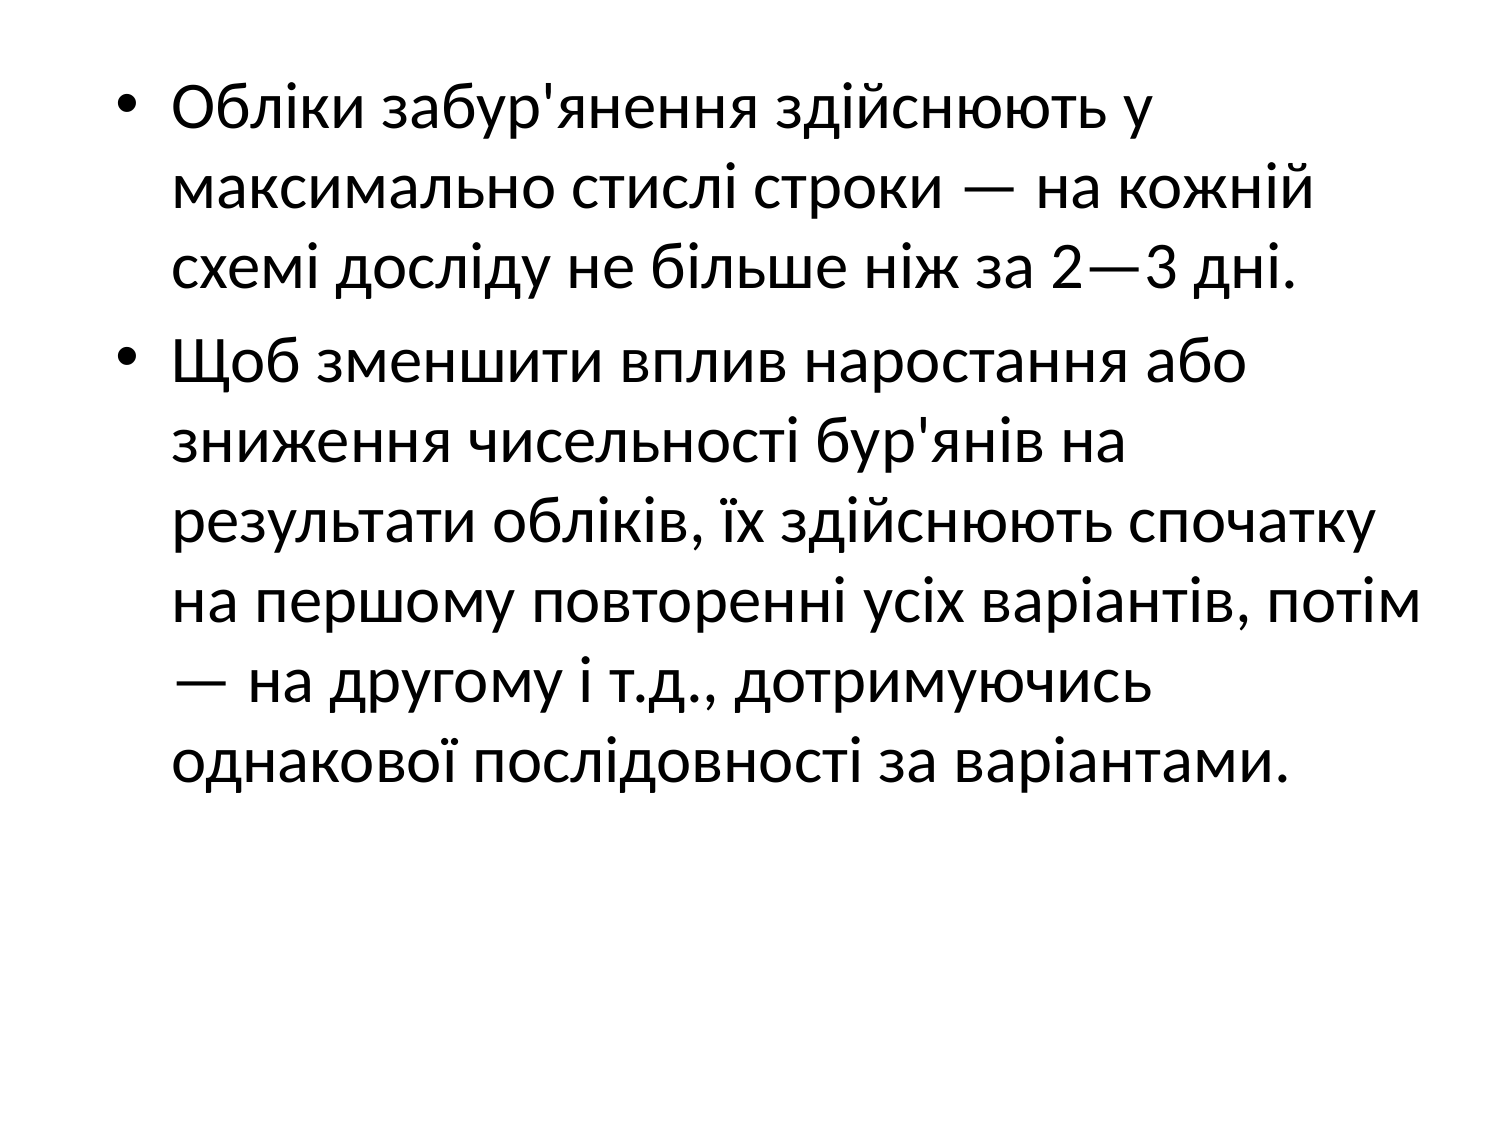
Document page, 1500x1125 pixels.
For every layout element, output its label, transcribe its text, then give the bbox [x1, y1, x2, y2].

list Обліки забур'янення здійснюють у максимально стислі строки — на кожній схемі досліду не більше ніж за 2—3 дні. Щоб зменшити вплив наростання або зниження чисельності бур'янів на результати обліків, їх здійснюють спочатку на першому повторенні усіх варіантів, потім — на другому і т.д., дотримуючись однакової послідовності за варіантами. [100, 54, 1451, 976]
